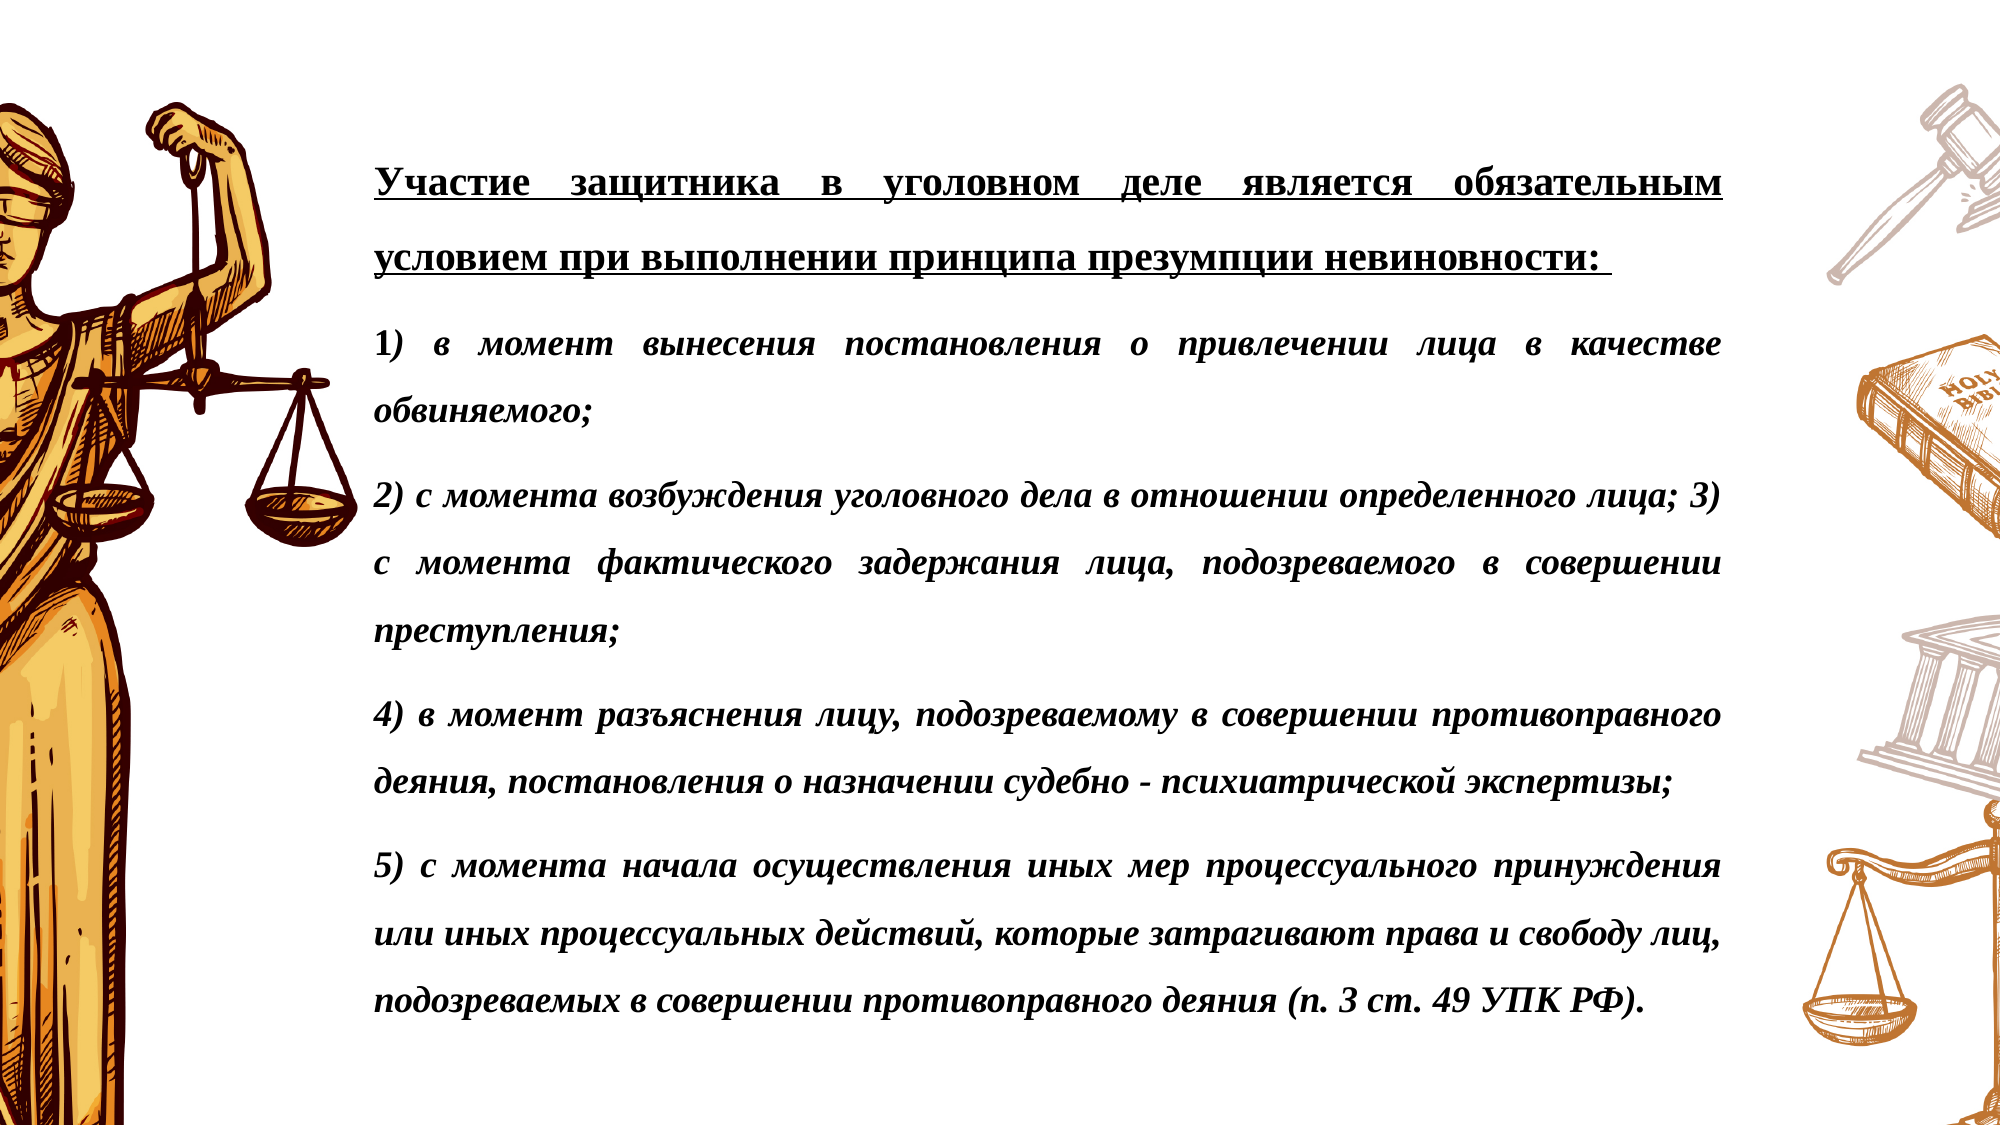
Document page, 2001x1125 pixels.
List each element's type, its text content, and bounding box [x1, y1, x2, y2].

picture [0, 1, 2000, 1125]
text_box Участие защитника в уголовном деле является обязательным условием при выполнении принципа презумпции невиновности: 1) в момент вынесения постановления о привлечении лица в качестве обвиняемого; 2) с момента возбуждения уголовного дела в отношении определенного лица; 3) с момента фактического задержания лица, подозреваемого в совершении преступления; 4) в момент разъяснения лицу, подозреваемому в совершении противоправного деяния, постановления о назначении судебно - психиатрической экспертизы; 5) с момента начала осуществления иных мер процессуального принуждения или иных процессуальных действий, которые затрагивают права и свободу лиц, подозреваемых в совершении противоправного деяния (п. 3 ст. 49 УПК РФ). [358, 121, 1738, 1028]
